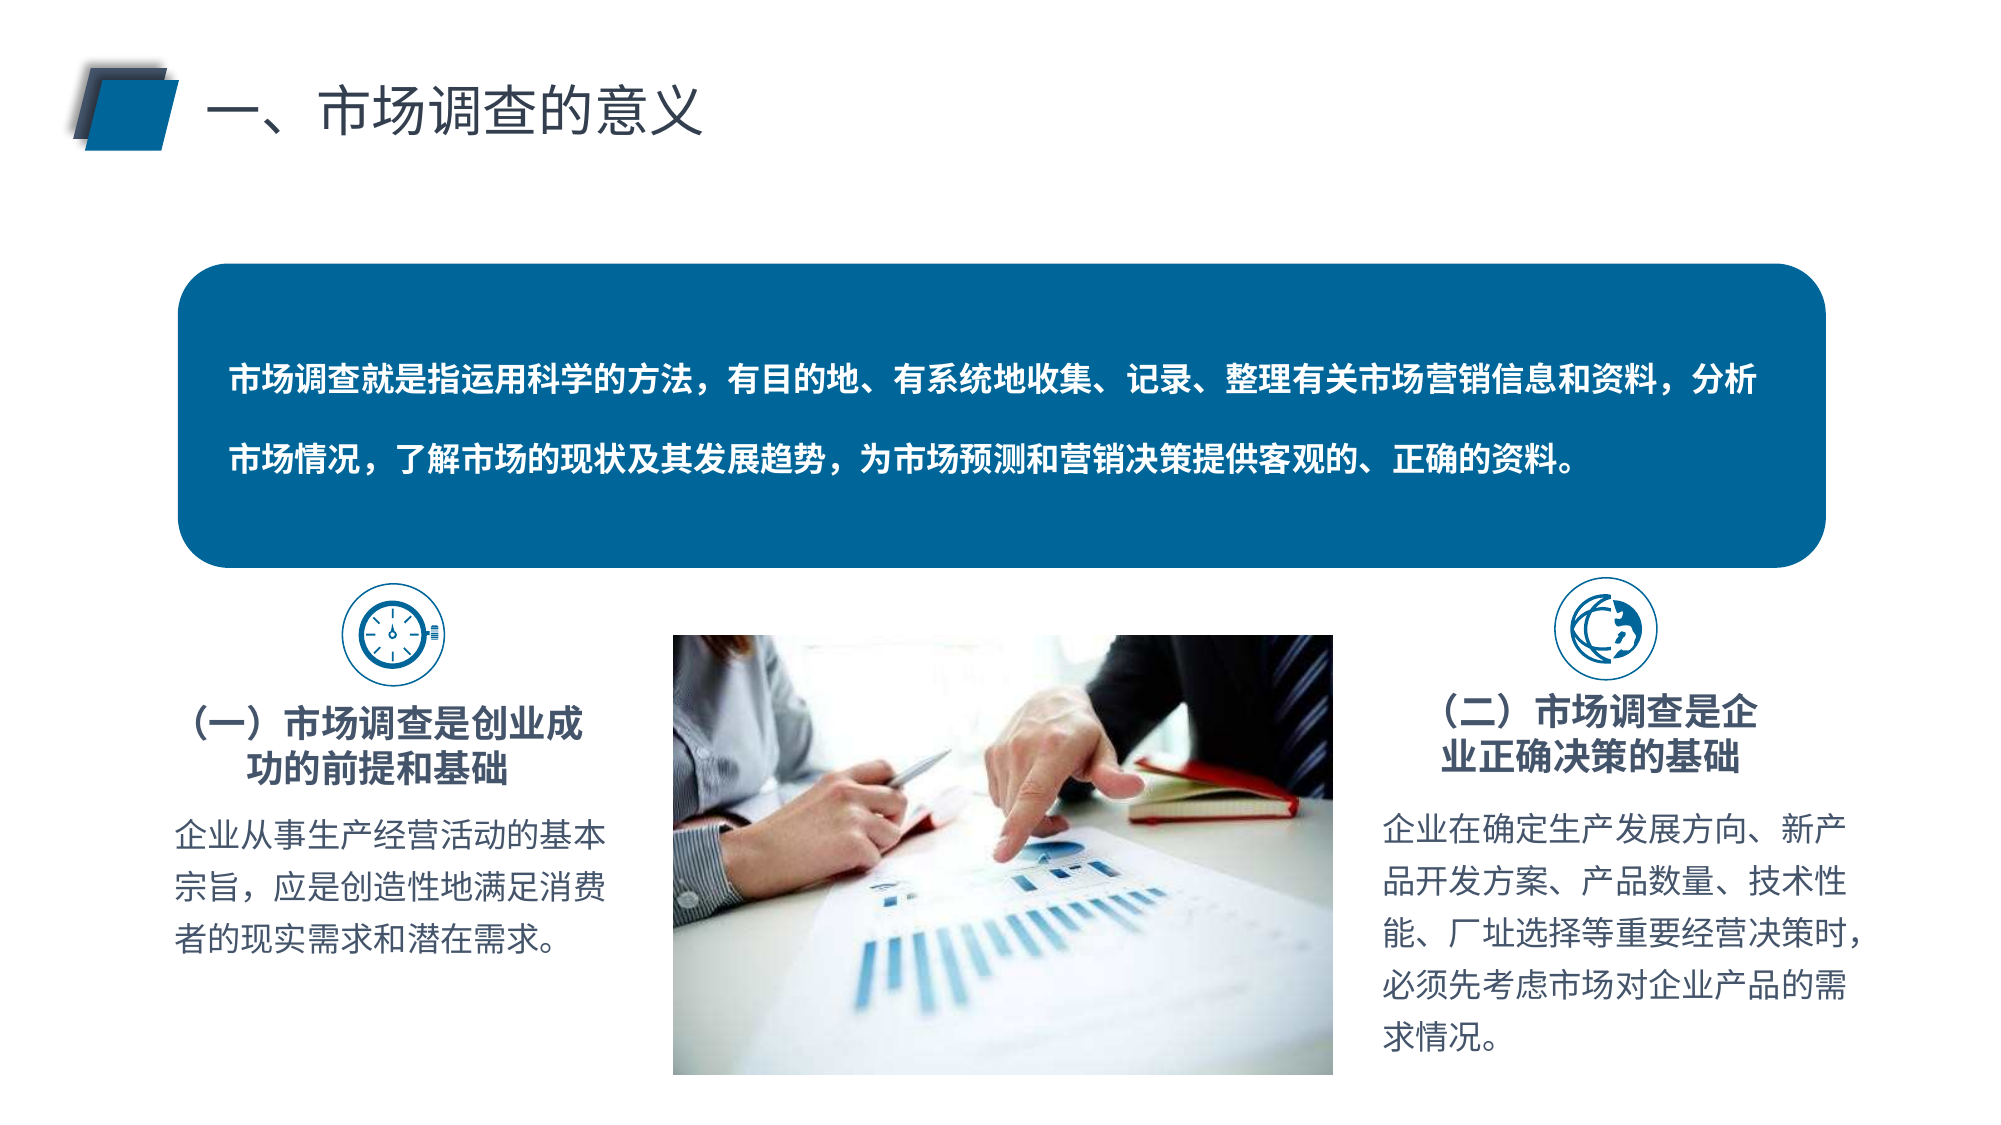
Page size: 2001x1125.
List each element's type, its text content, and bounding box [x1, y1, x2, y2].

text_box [1554, 577, 1657, 680]
text_box 一、市场调查的意义 [190, 68, 913, 150]
text_box 企业从事生产经营活动的基本宗旨，应是创造性地满足消费者的现实需求和潜在需求。 [159, 795, 629, 966]
text_box 市场调查就是指运用科学的方法，有目的地、有系统地收集、记录、整理有关市场营销信息和资料，分析市场情况，了解市场的现状及其发展趋势，为市场预测和营销决策提供客观的、正确的资料。 [213, 310, 1793, 485]
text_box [342, 583, 445, 686]
text_box （二）市场调查是企业正确决策的基础 [1389, 680, 1792, 785]
text_box 企业在确定生产发展方向、新产品开发方案、产品数量、技术性能、厂址选择等重要经营决策时，必须先考虑市场对企业产品的需求情况。 [1367, 789, 1873, 1064]
text_box （一）市场调查是创业成功的前提和基础 [146, 692, 608, 798]
text_box [176, 262, 1827, 569]
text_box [73, 68, 179, 151]
picture [673, 635, 1333, 1075]
